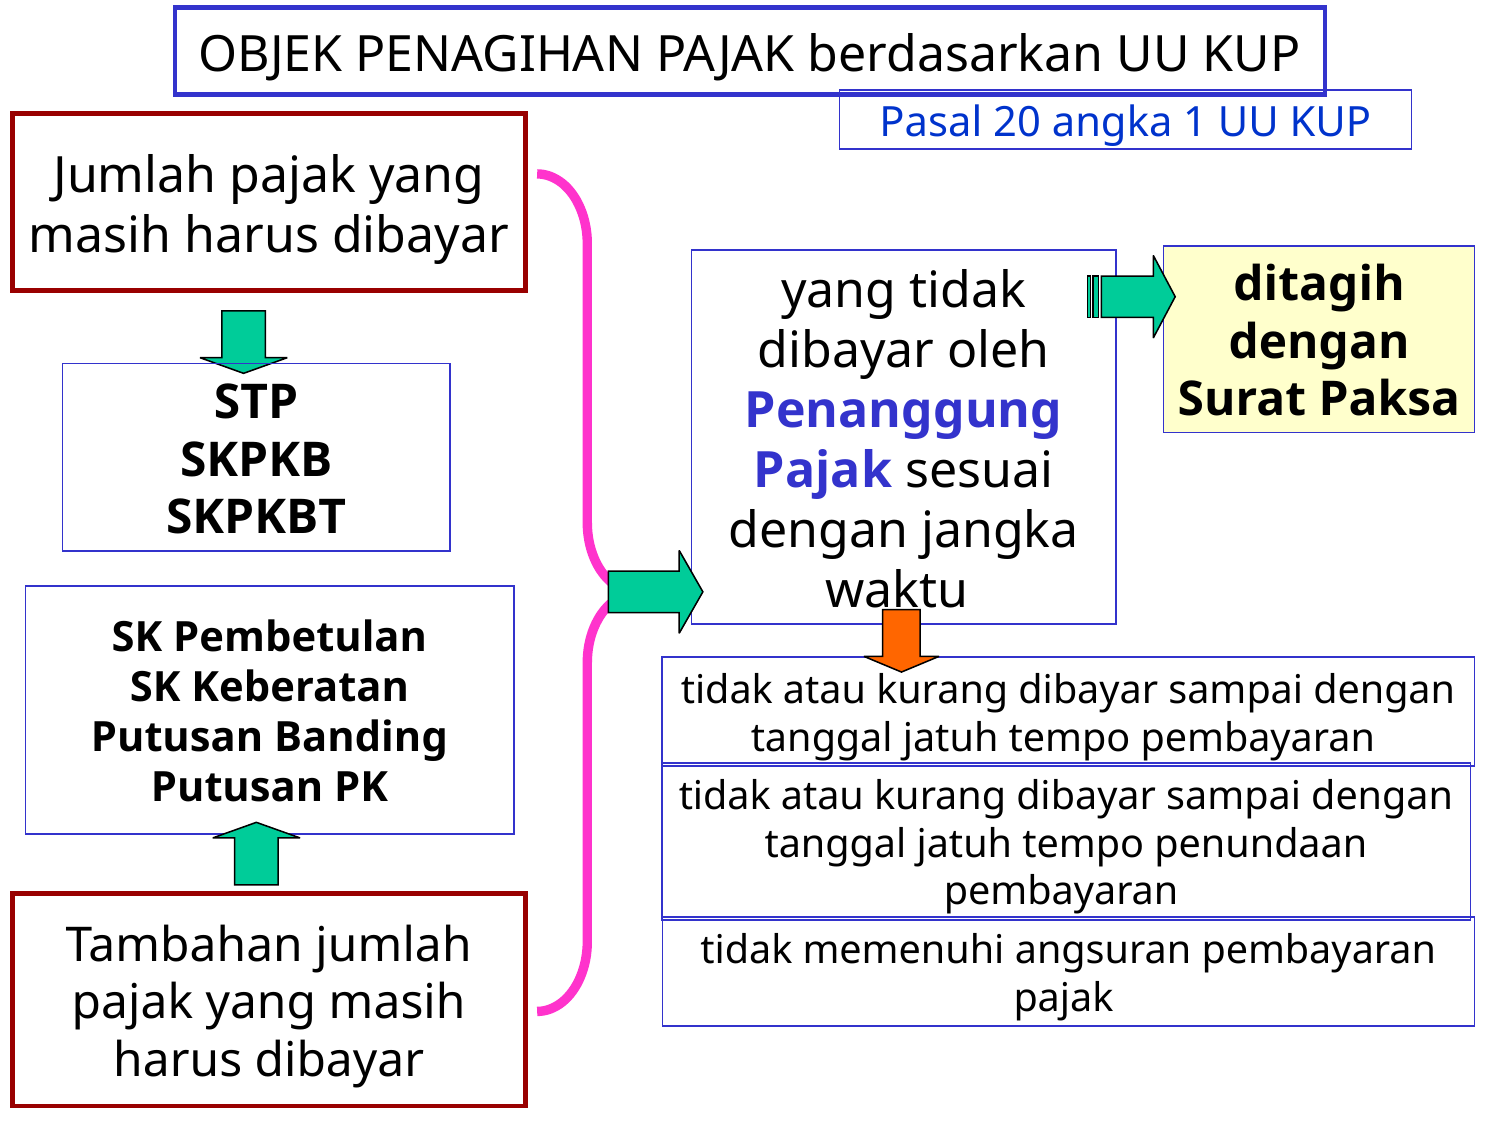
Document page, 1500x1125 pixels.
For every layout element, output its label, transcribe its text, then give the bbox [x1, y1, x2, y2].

title OBJEK PENAGIHAN PAJAK berdasarkan UU KUP [174, 6, 1326, 95]
text_box Pasal 20 angka 1 UU KUP [839, 89, 1412, 149]
text_box STP SKPKB SKPKBT [62, 363, 450, 551]
text_box [608, 550, 703, 634]
text_box yang tidak dibayar oleh Penanggung Pajak sesuai dengan jangka waktu [691, 249, 1117, 625]
text_box [1101, 255, 1176, 338]
text_box [537, 173, 608, 1012]
text_box [200, 310, 288, 363]
text_box [212, 822, 301, 885]
text_box Jumlah pajak yang masih harus dibayar [12, 113, 526, 291]
text_box ditagih dengan Surat Paksa [1163, 245, 1475, 433]
text_box SK Pembetulan SK Keberatan Putusan Banding Putusan PK [25, 586, 514, 834]
text_box [1093, 276, 1099, 318]
text_box tidak memenuhi angsuran pembayaran pajak [662, 916, 1475, 1026]
text_box [863, 609, 939, 673]
text_box tidak atau kurang dibayar sampai dengan tanggal jatuh tempo pembayaran [662, 656, 1475, 767]
text_box [1087, 276, 1091, 318]
text_box Tambahan jumlah pajak yang masih harus dibayar [12, 893, 526, 1106]
text_box tidak atau kurang dibayar sampai dengan tanggal jatuh tempo penundaan pembayaran [662, 763, 1471, 916]
